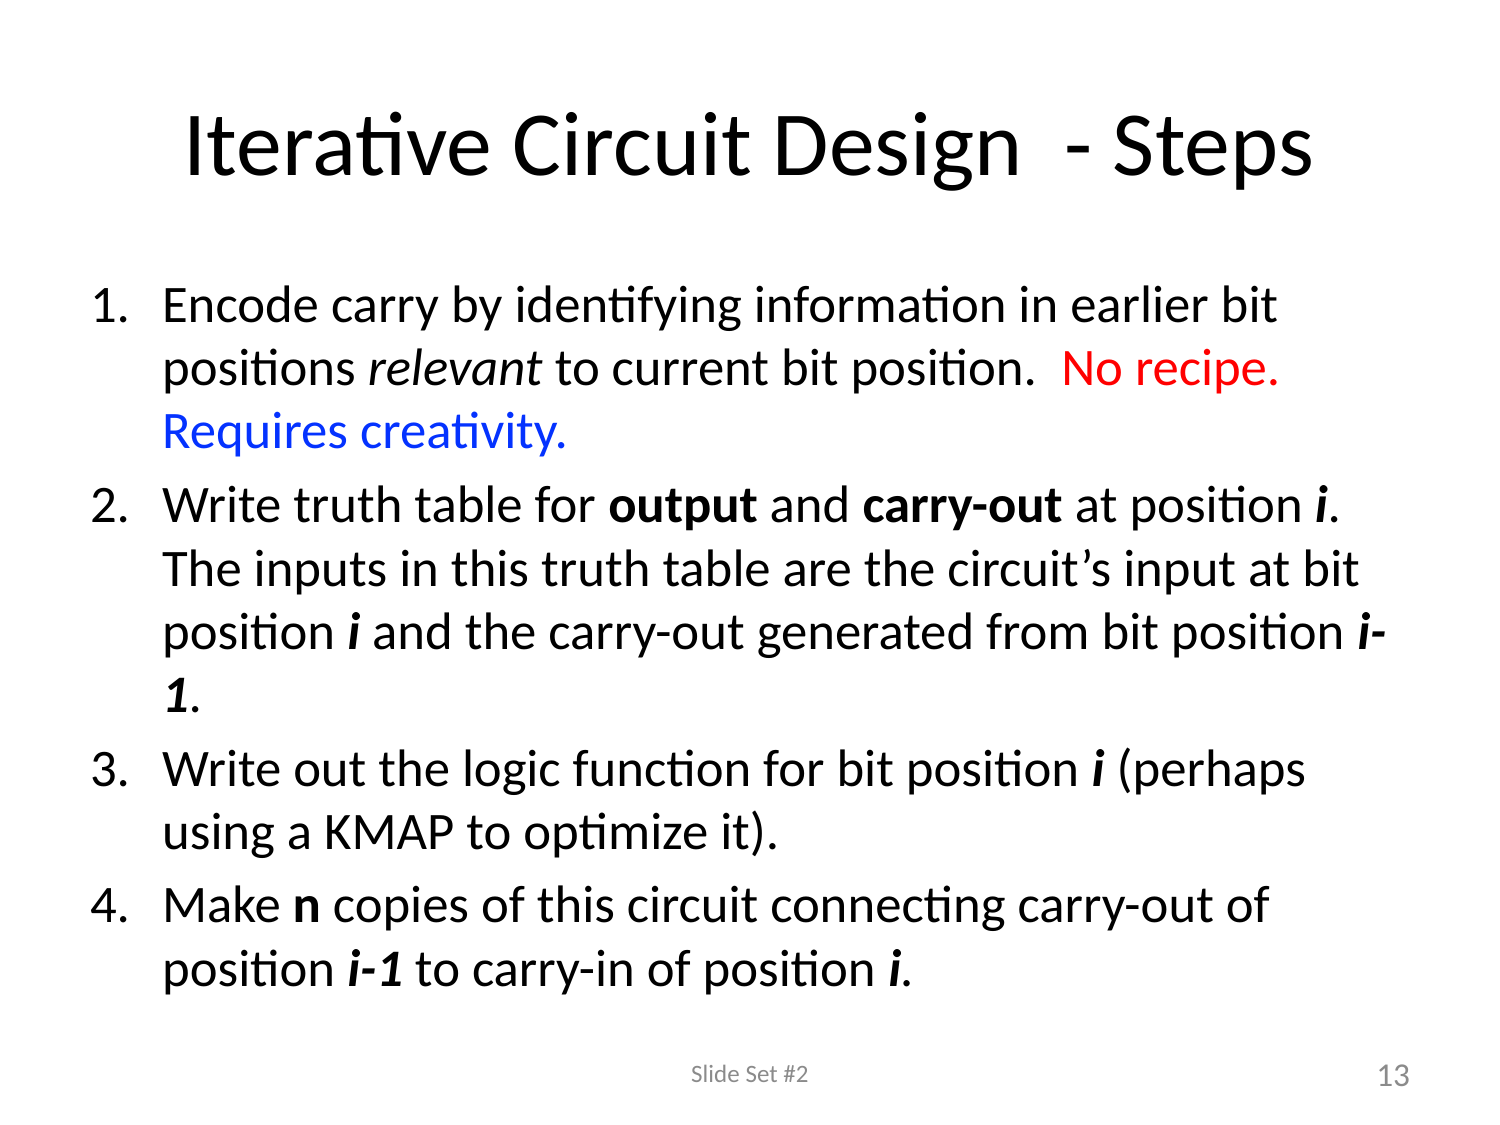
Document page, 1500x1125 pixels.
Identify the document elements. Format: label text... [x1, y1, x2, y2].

footer Slide Set #2 [512, 1042, 988, 1103]
list Encode carry by identifying information in earlier bit positions relevant to current bit position. No recipe. Requires creativity. Write truth table for output and carry-out at position i. The inputs in this truth table are the circuit’s input at bit position i and the carry-out generated from bit position i-1. Write out the logic function for bit position i (perhaps using a KMAP to optimize it). Make n copies of this circuit connecting carry-out of position i-1 to carry-in of position i. [75, 262, 1425, 1005]
slide_number 13 [1074, 1042, 1425, 1103]
title Iterative Circuit Design - Steps [75, 45, 1425, 233]
